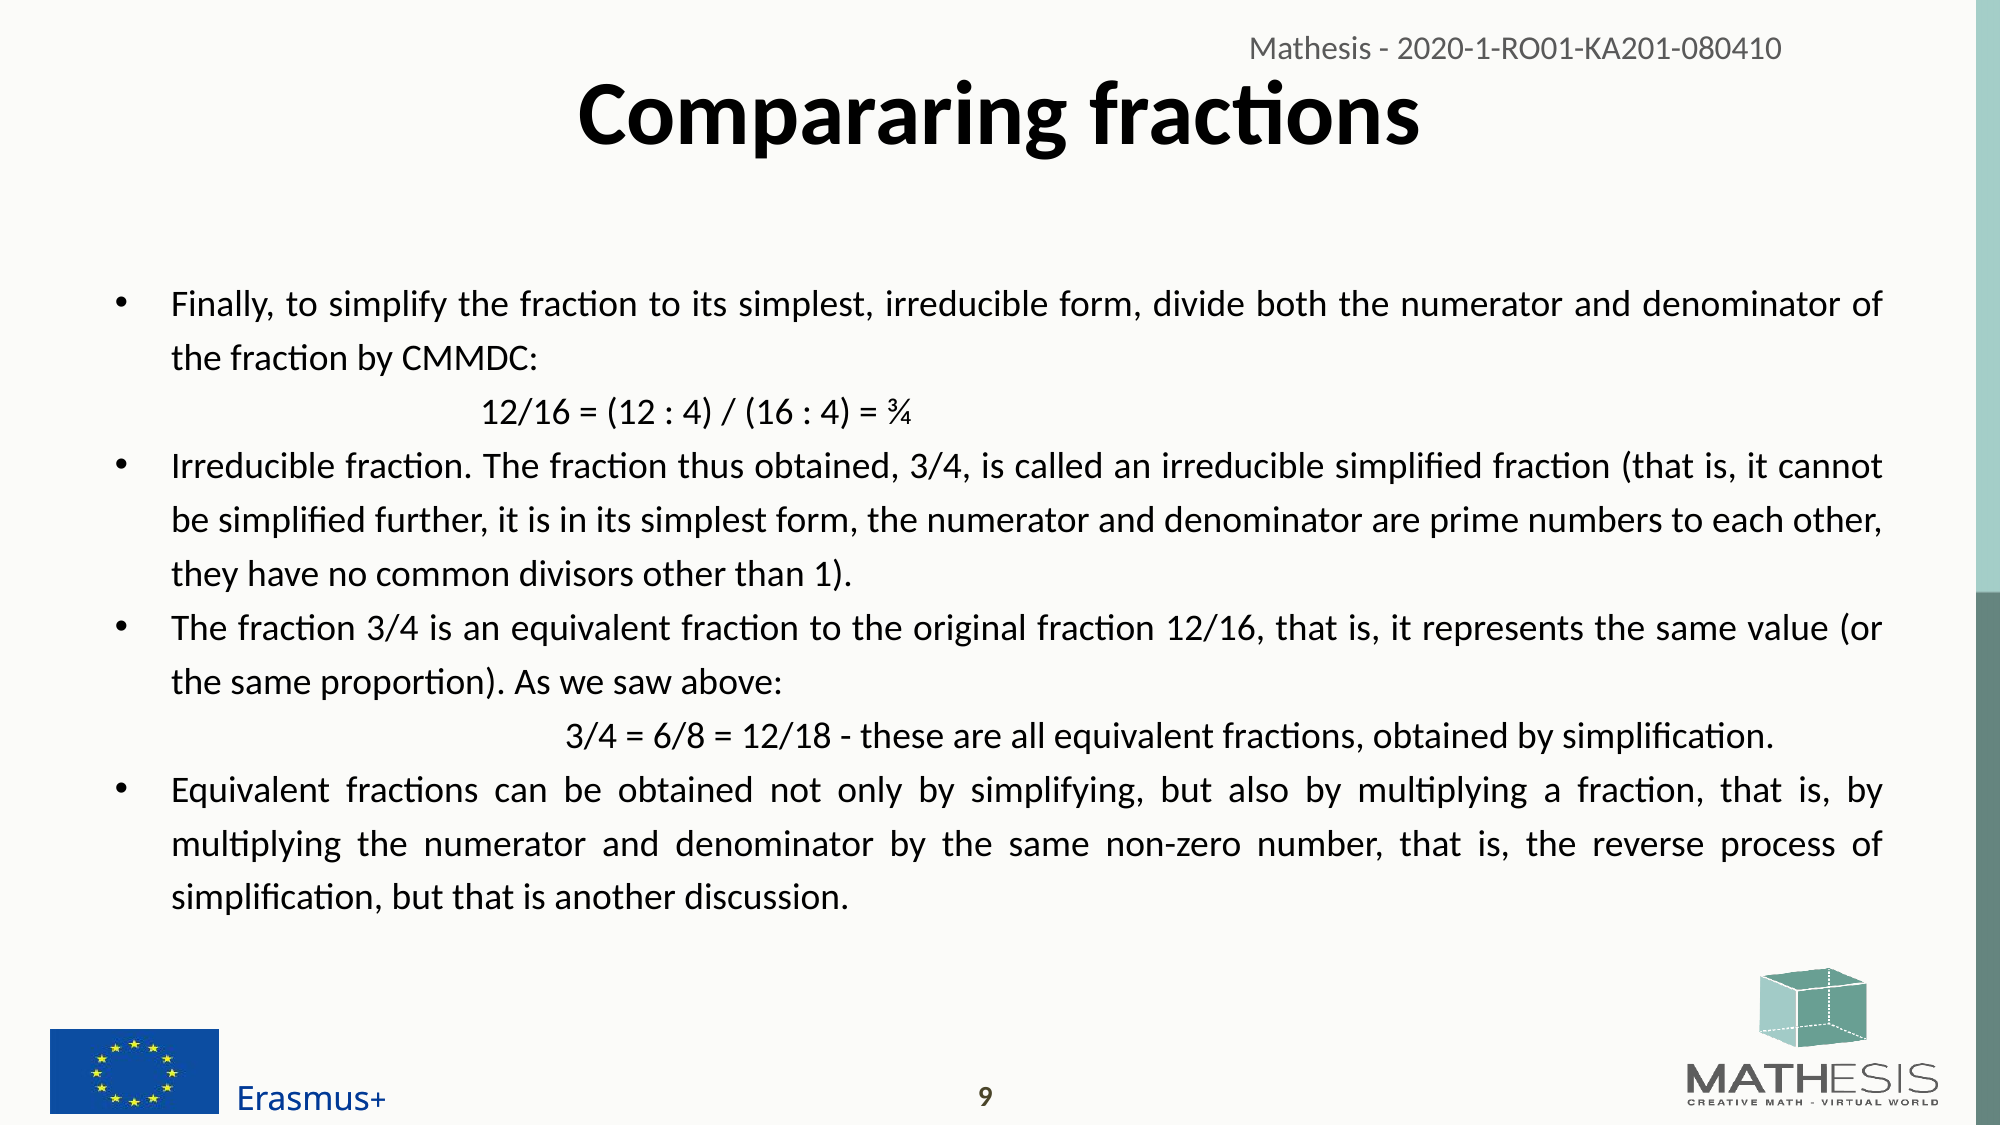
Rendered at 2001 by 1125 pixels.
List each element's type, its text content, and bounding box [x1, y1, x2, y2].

picture [50, 1029, 219, 1114]
title Compararing fractions [99, 45, 1900, 233]
list Finally, to simplify the fraction to its simplest, irreducible form, divide both the numerator and denominator of the fraction by CMMDC: 12/16 = (12 : 4) / (16 : 4) = ¾ Irreducible fraction. The fraction thus obtained, 3/4, is called an irreducible simplified fraction (that is, it cannot be simplified further, it is in its simplest form, the numerator and denominator are prime numbers to each other, they have no common divisors other than 1). The fraction 3/4 is an equivalent fraction to the original fraction 12/16, that is, it represents the same value (or the same proportion). As we saw above: 3/4 = 6/8 = 12/18 - these are all equivalent fractions, obtained by simplification. Equivalent fractions can be obtained not only by simplifying, but also by multiplying a fraction, that is, by multiplying the numerator and denominator by the same non-zero number, that is, the reverse process of simplification, but that is another discussion. [99, 262, 1900, 1005]
